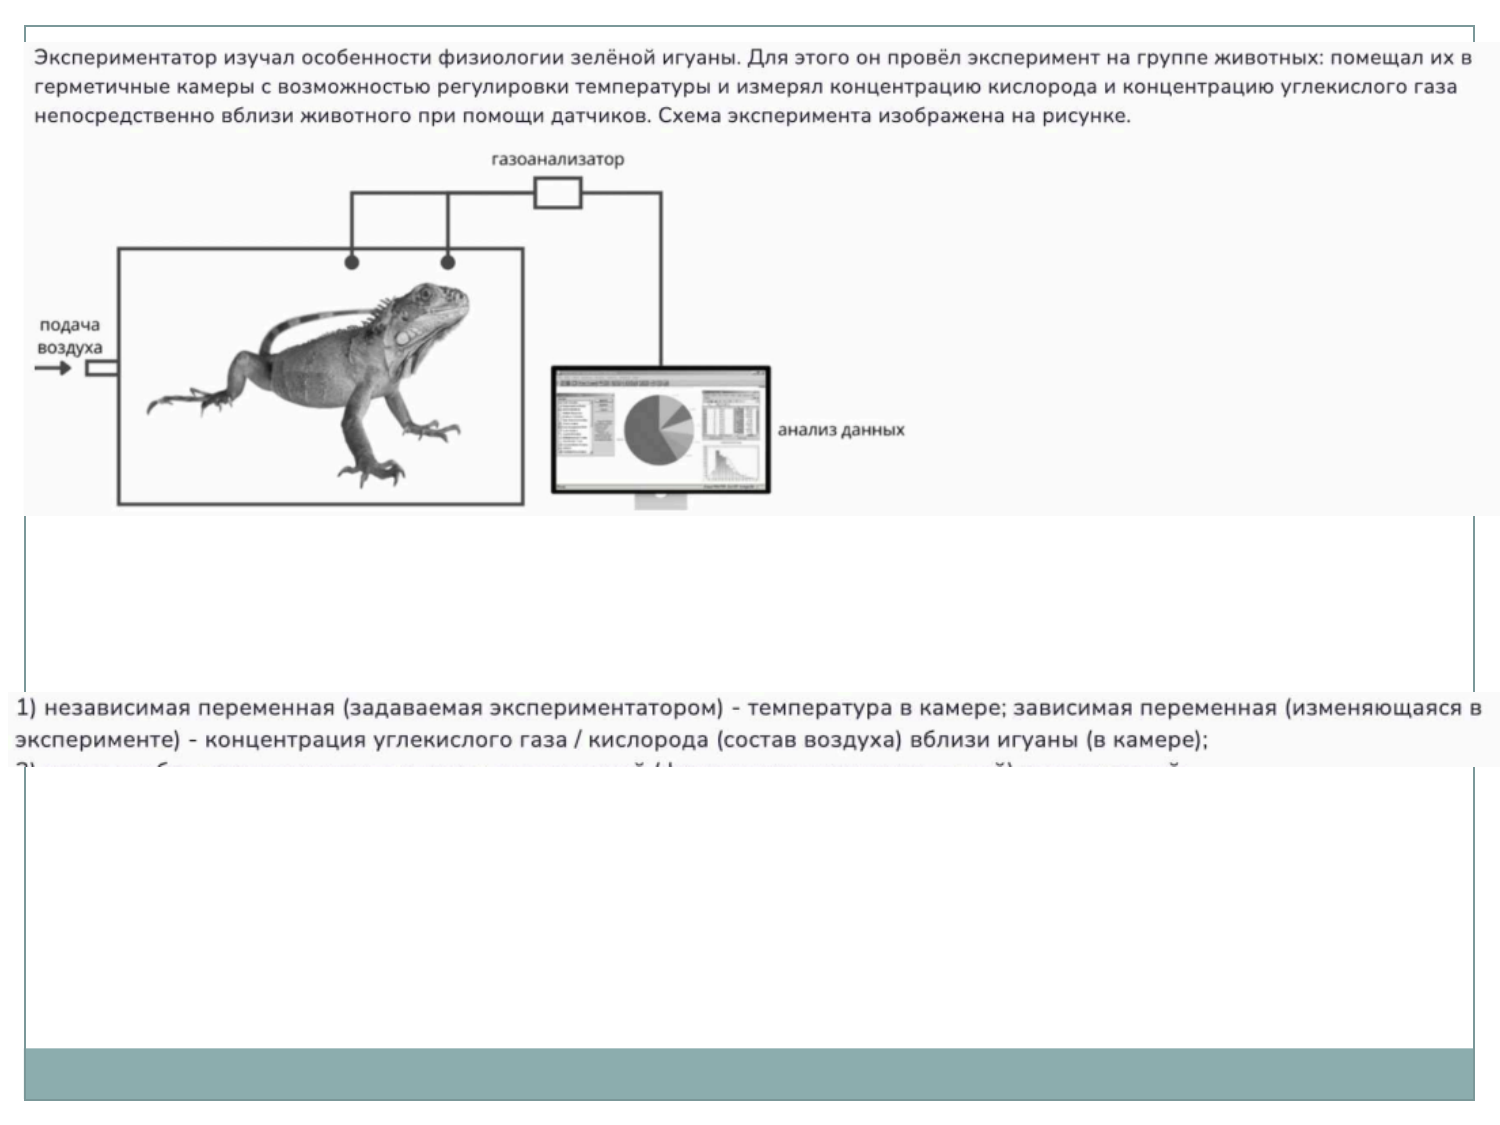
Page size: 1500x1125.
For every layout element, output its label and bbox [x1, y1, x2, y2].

picture [4, 42, 1500, 516]
picture [7, 692, 1500, 768]
